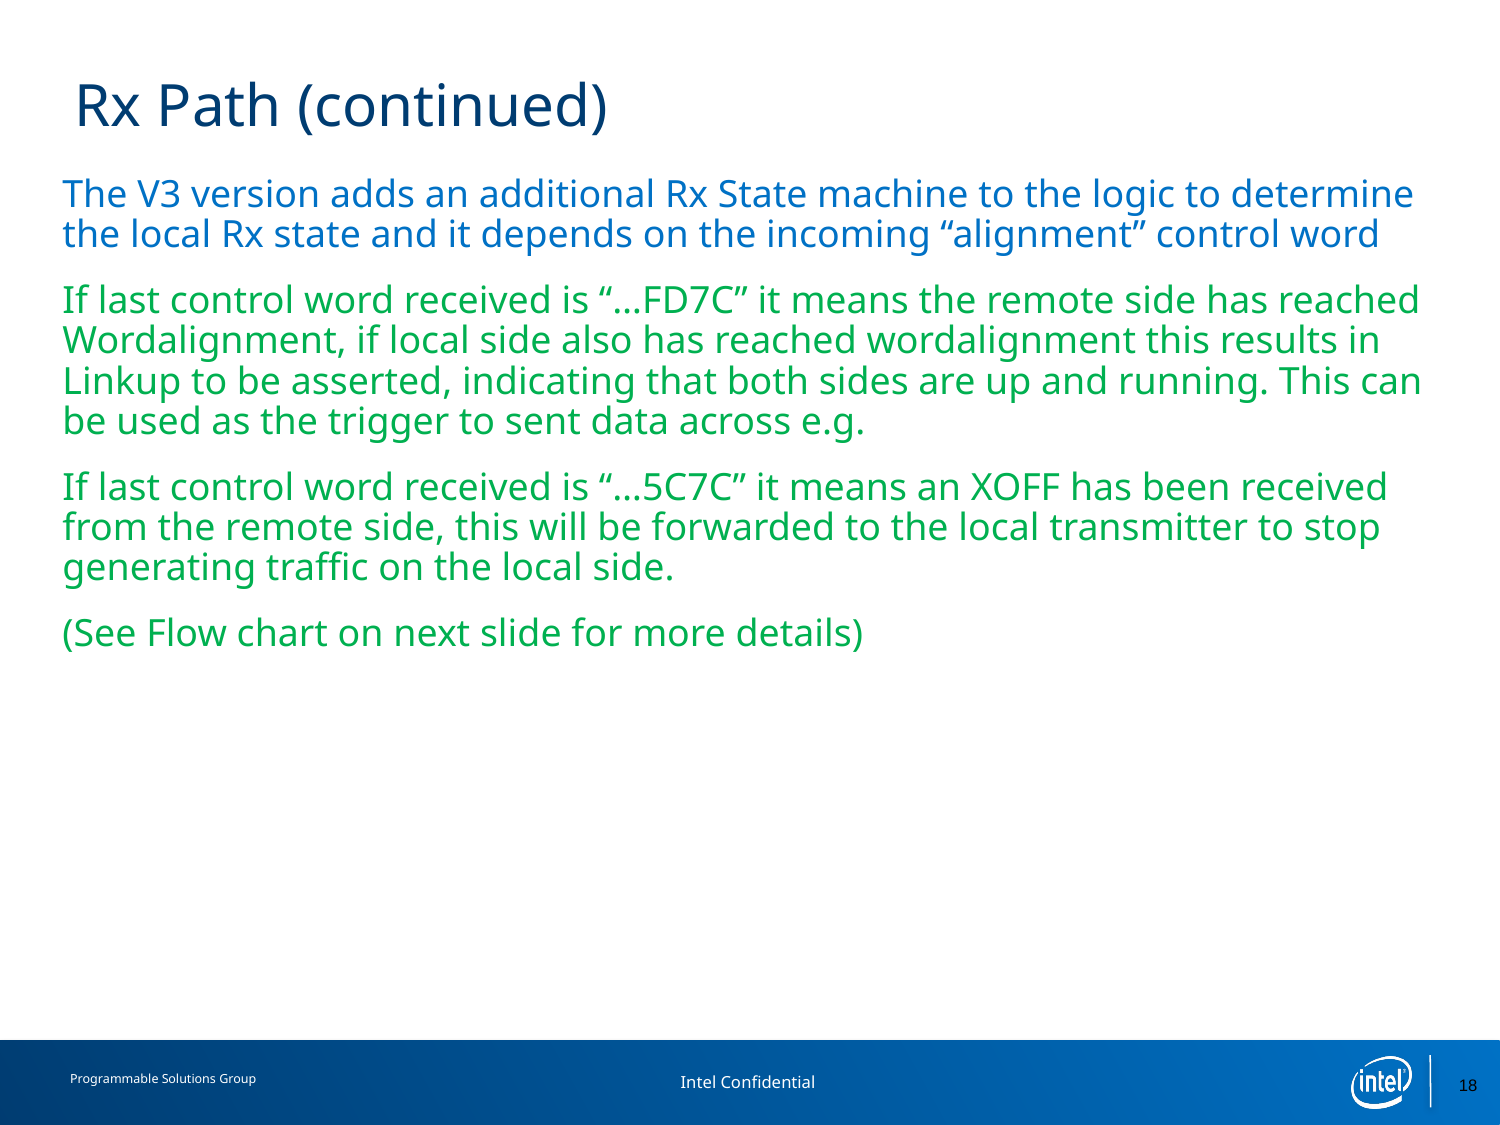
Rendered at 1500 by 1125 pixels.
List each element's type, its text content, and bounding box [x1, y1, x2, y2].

title Rx Path (continued) [74, 67, 1425, 174]
slide_number 18 [1127, 1055, 1478, 1116]
list The V3 version adds an additional Rx State machine to the logic to determine the local Rx state and it depends on the incoming “alignment” control word If last control word received is “…FD7C” it means the remote side has reached Wordalignment, if local side also has reached wordalignment this results in Linkup to be asserted, indicating that both sides are up and running. This can be used as the trigger to sent data across e.g. If last control word received is “…5C7C” it means an XOFF has been received from the remote side, this will be forwarded to the local transmitter to stop generating traffic on the local side. (See Flow chart on next slide for more details) [62, 174, 1430, 988]
